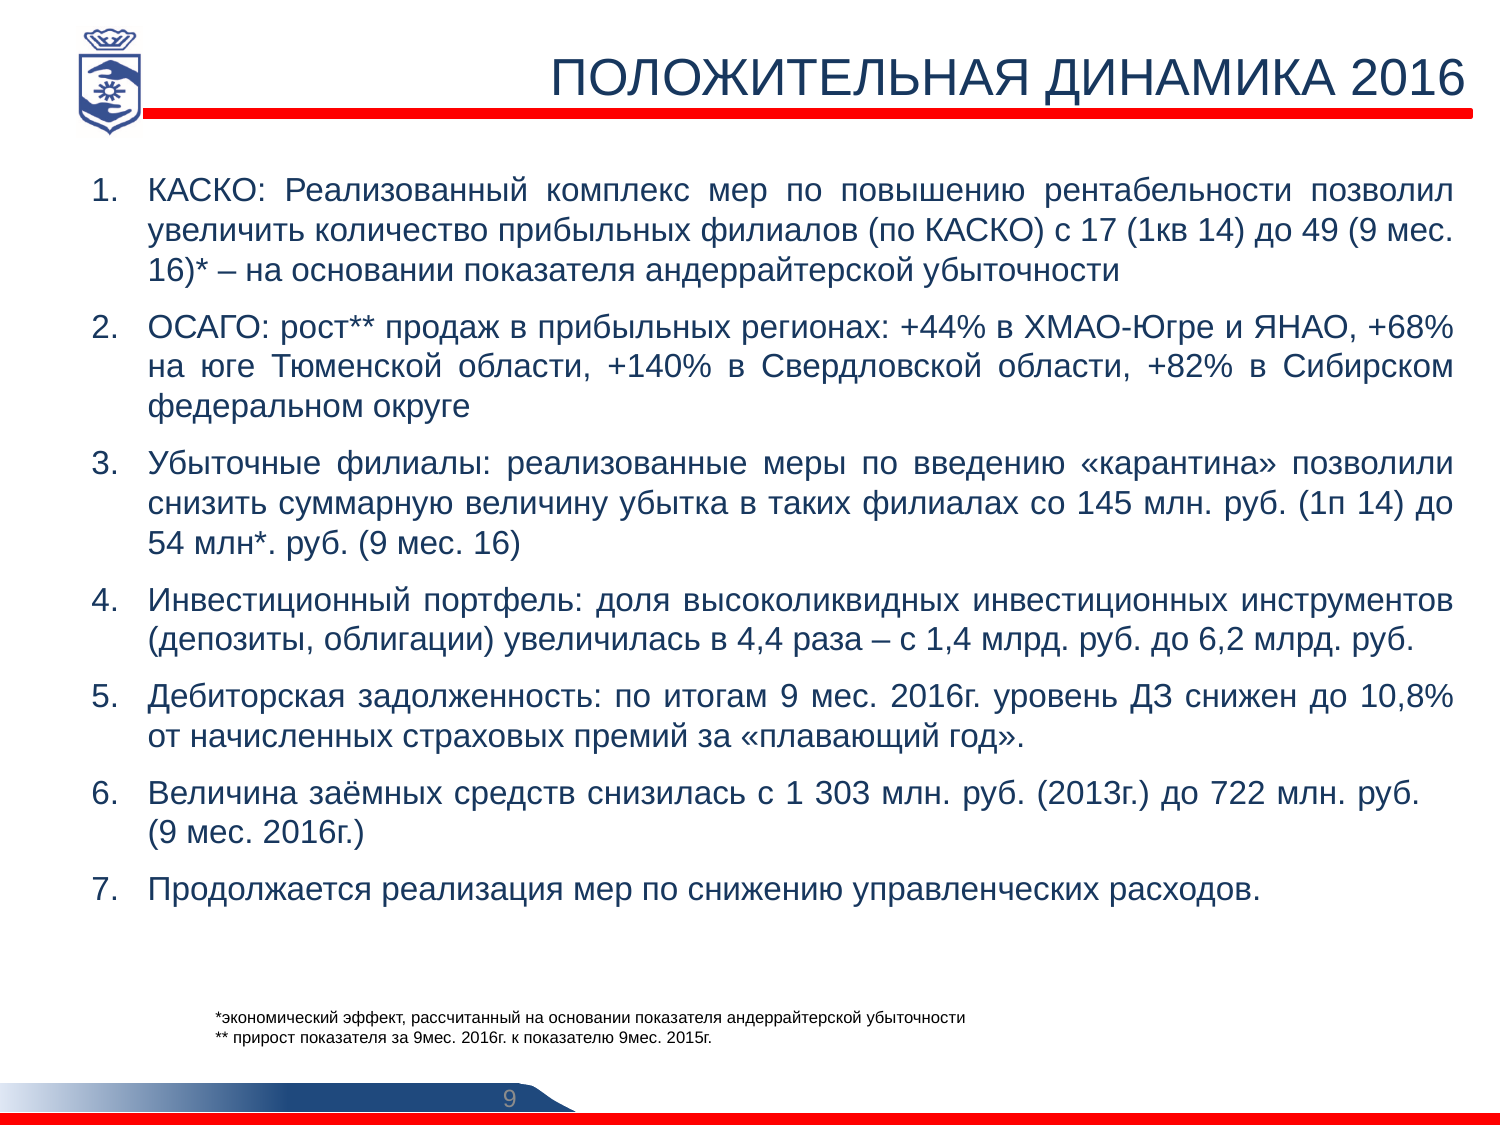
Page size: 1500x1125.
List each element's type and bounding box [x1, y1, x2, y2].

text_box [0, 26, 1500, 1125]
